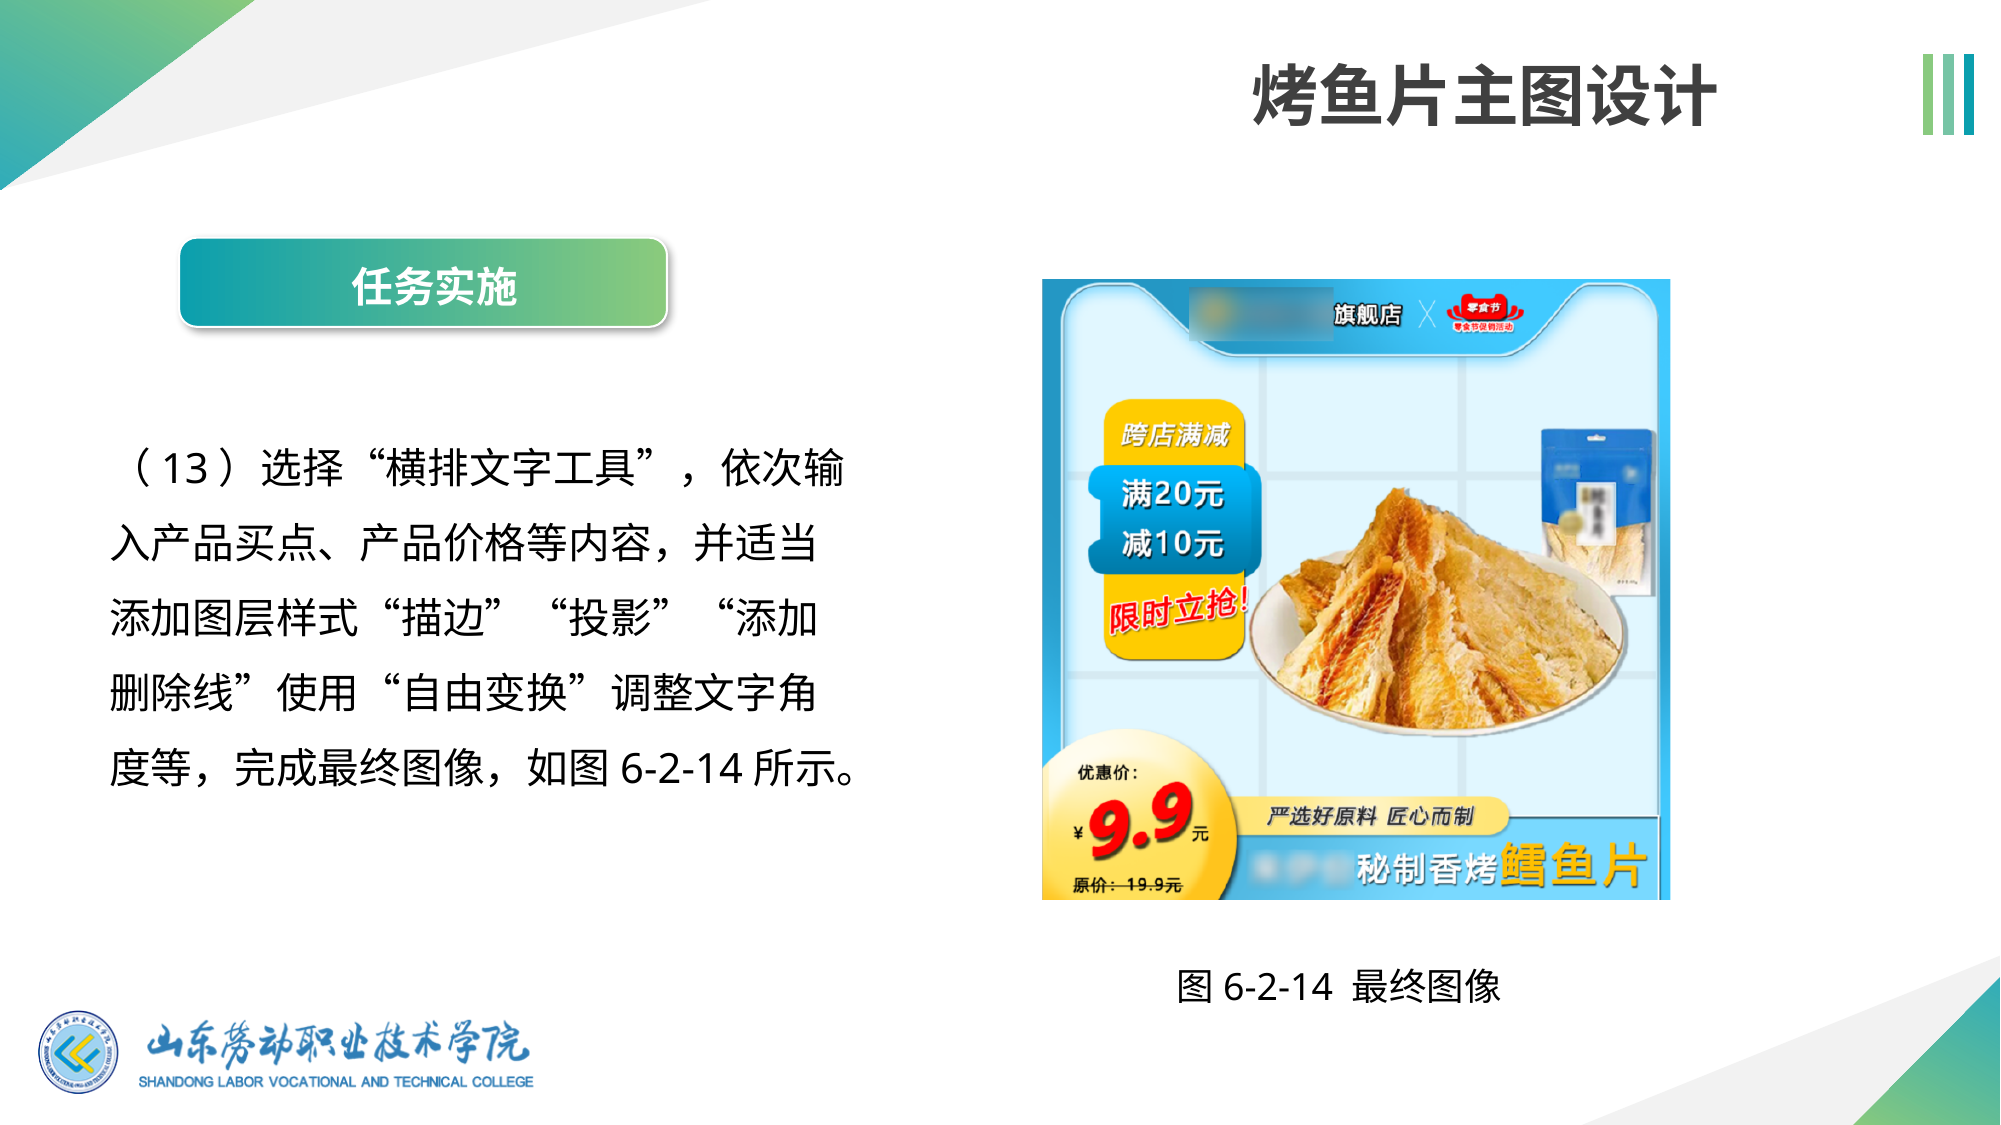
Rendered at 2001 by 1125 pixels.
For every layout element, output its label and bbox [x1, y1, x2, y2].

picture [1042, 279, 1671, 900]
picture [38, 1010, 550, 1094]
text_box [179, 237, 677, 327]
text_box [0, 0, 2000, 1125]
text_box [1928, 54, 1969, 136]
